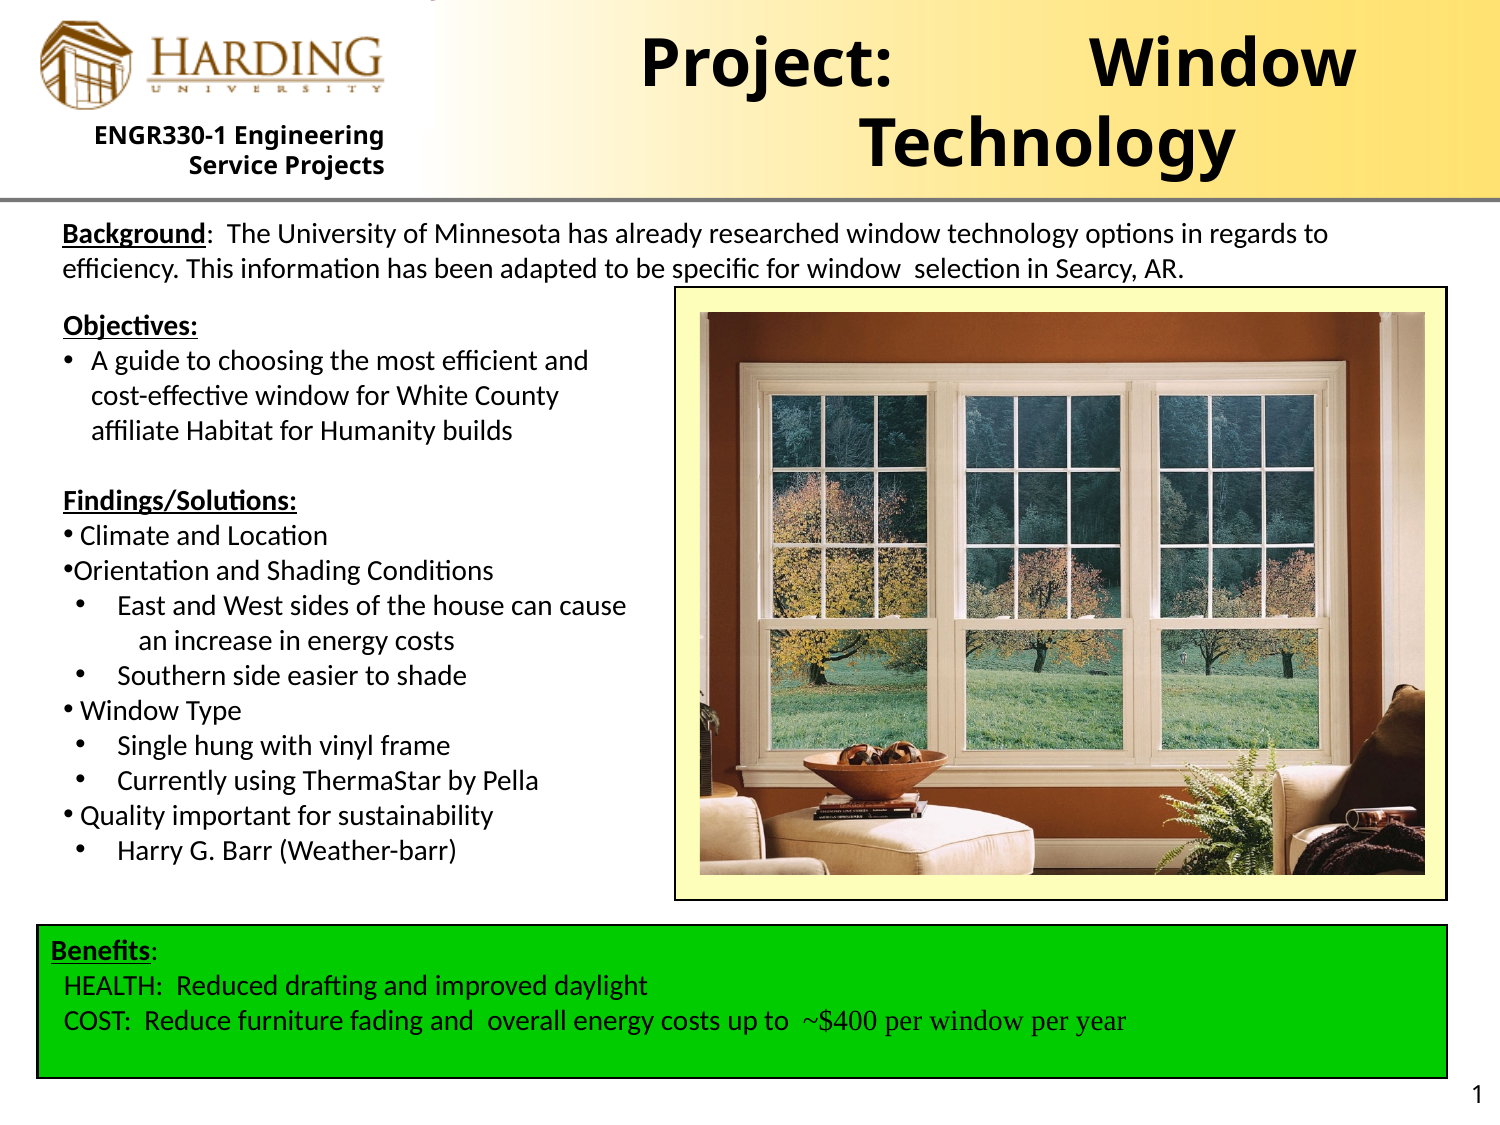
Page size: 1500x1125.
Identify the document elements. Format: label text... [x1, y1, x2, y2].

text_box Background: The University of Minnesota has already researched window technology options in regards to efficiency. This information has been adapted to be specific for window selection in Searcy, AR. [48, 207, 1435, 326]
picture [699, 312, 1426, 876]
text_box [674, 287, 1447, 900]
title Project: Window Technology [474, 12, 1500, 188]
text_box Objectives: A guide to choosing the most efficient and cost-effective window for White County affiliate Habitat for Humanity builds Findings/Solutions: Climate and Location Orientation and Shading Conditions East and West sides of the house can cause an increase in energy costs Southern side easier to shade Window Type Single hung with vinyl frame Currently using ThermaStar by Pella Quality important for sustainability Harry G. Barr (Weather-barr) [50, 299, 664, 873]
picture [0, 0, 436, 129]
slide_number 1 [1149, 1065, 1500, 1125]
text_box Benefits: HEALTH: Reduced drafting and improved daylight COST: Reduce furniture fading and overall energy costs up to ~$400 per window per year [37, 924, 1447, 1078]
